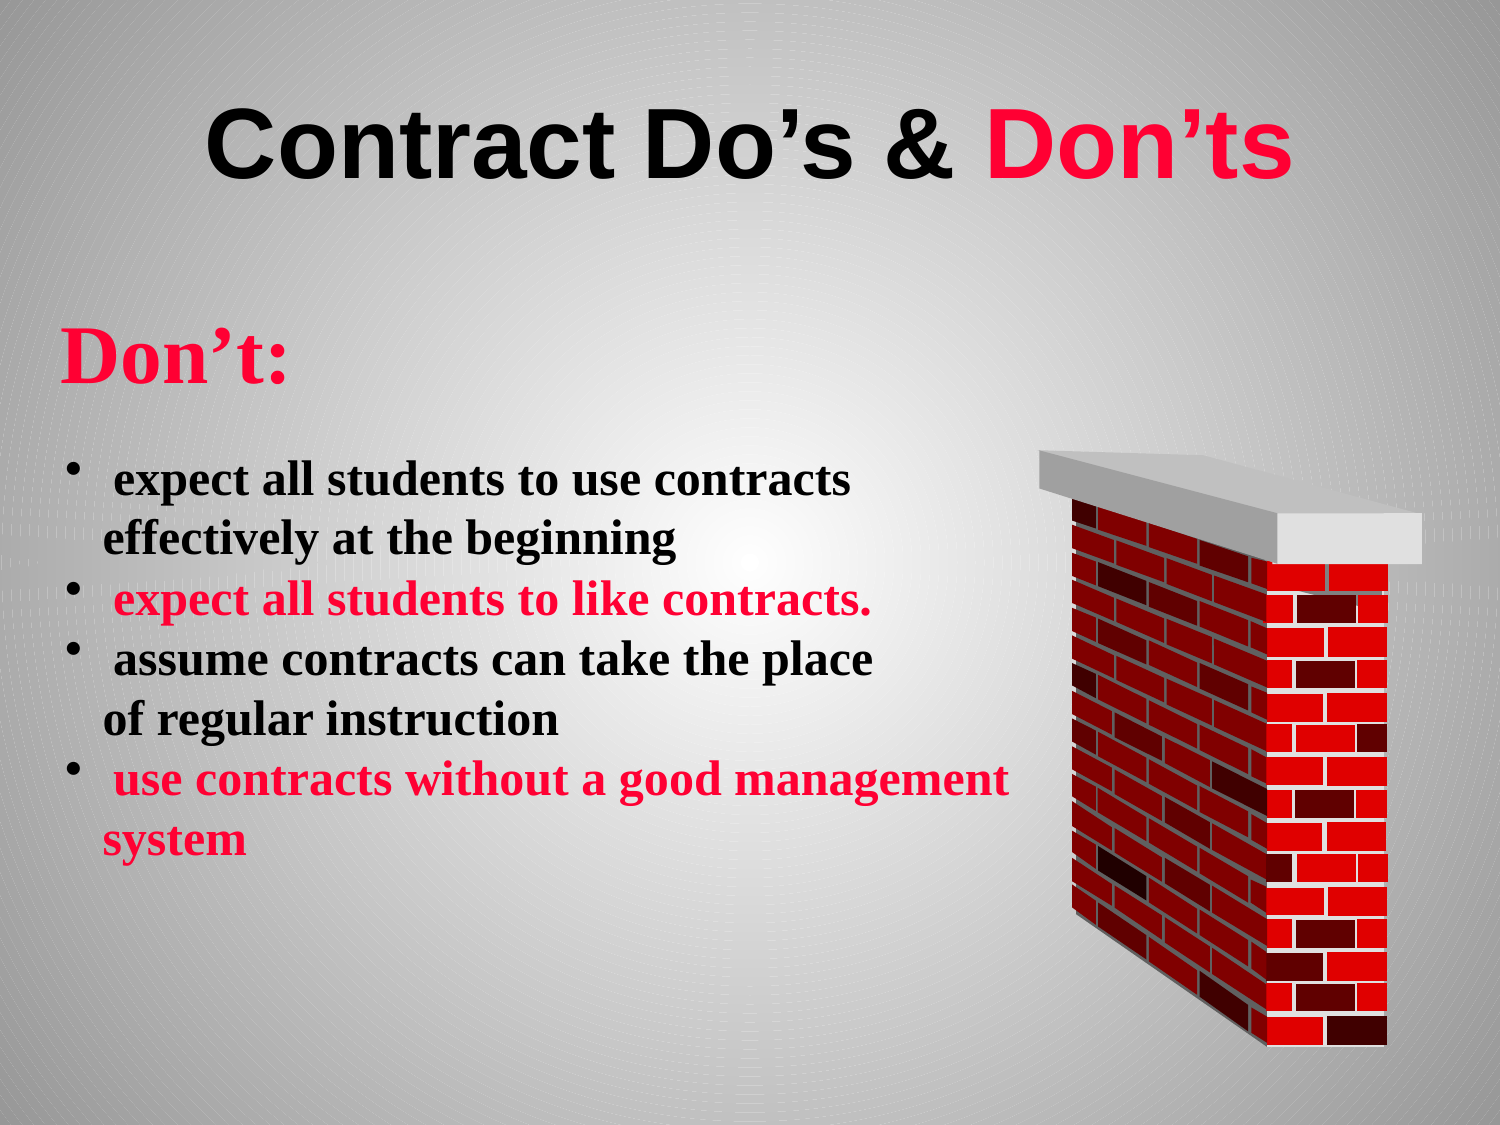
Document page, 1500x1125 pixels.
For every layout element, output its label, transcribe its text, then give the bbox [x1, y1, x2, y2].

title Contract Do’s & Don’ts [74, 44, 1426, 233]
text_box Don’t: [45, 292, 308, 408]
text_box expect all students to use contracts effectively at the beginning expect all students to like contracts. assume contracts can take the place of regular instruction use contracts without a good management system [49, 437, 1038, 873]
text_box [1037, 449, 1424, 1048]
